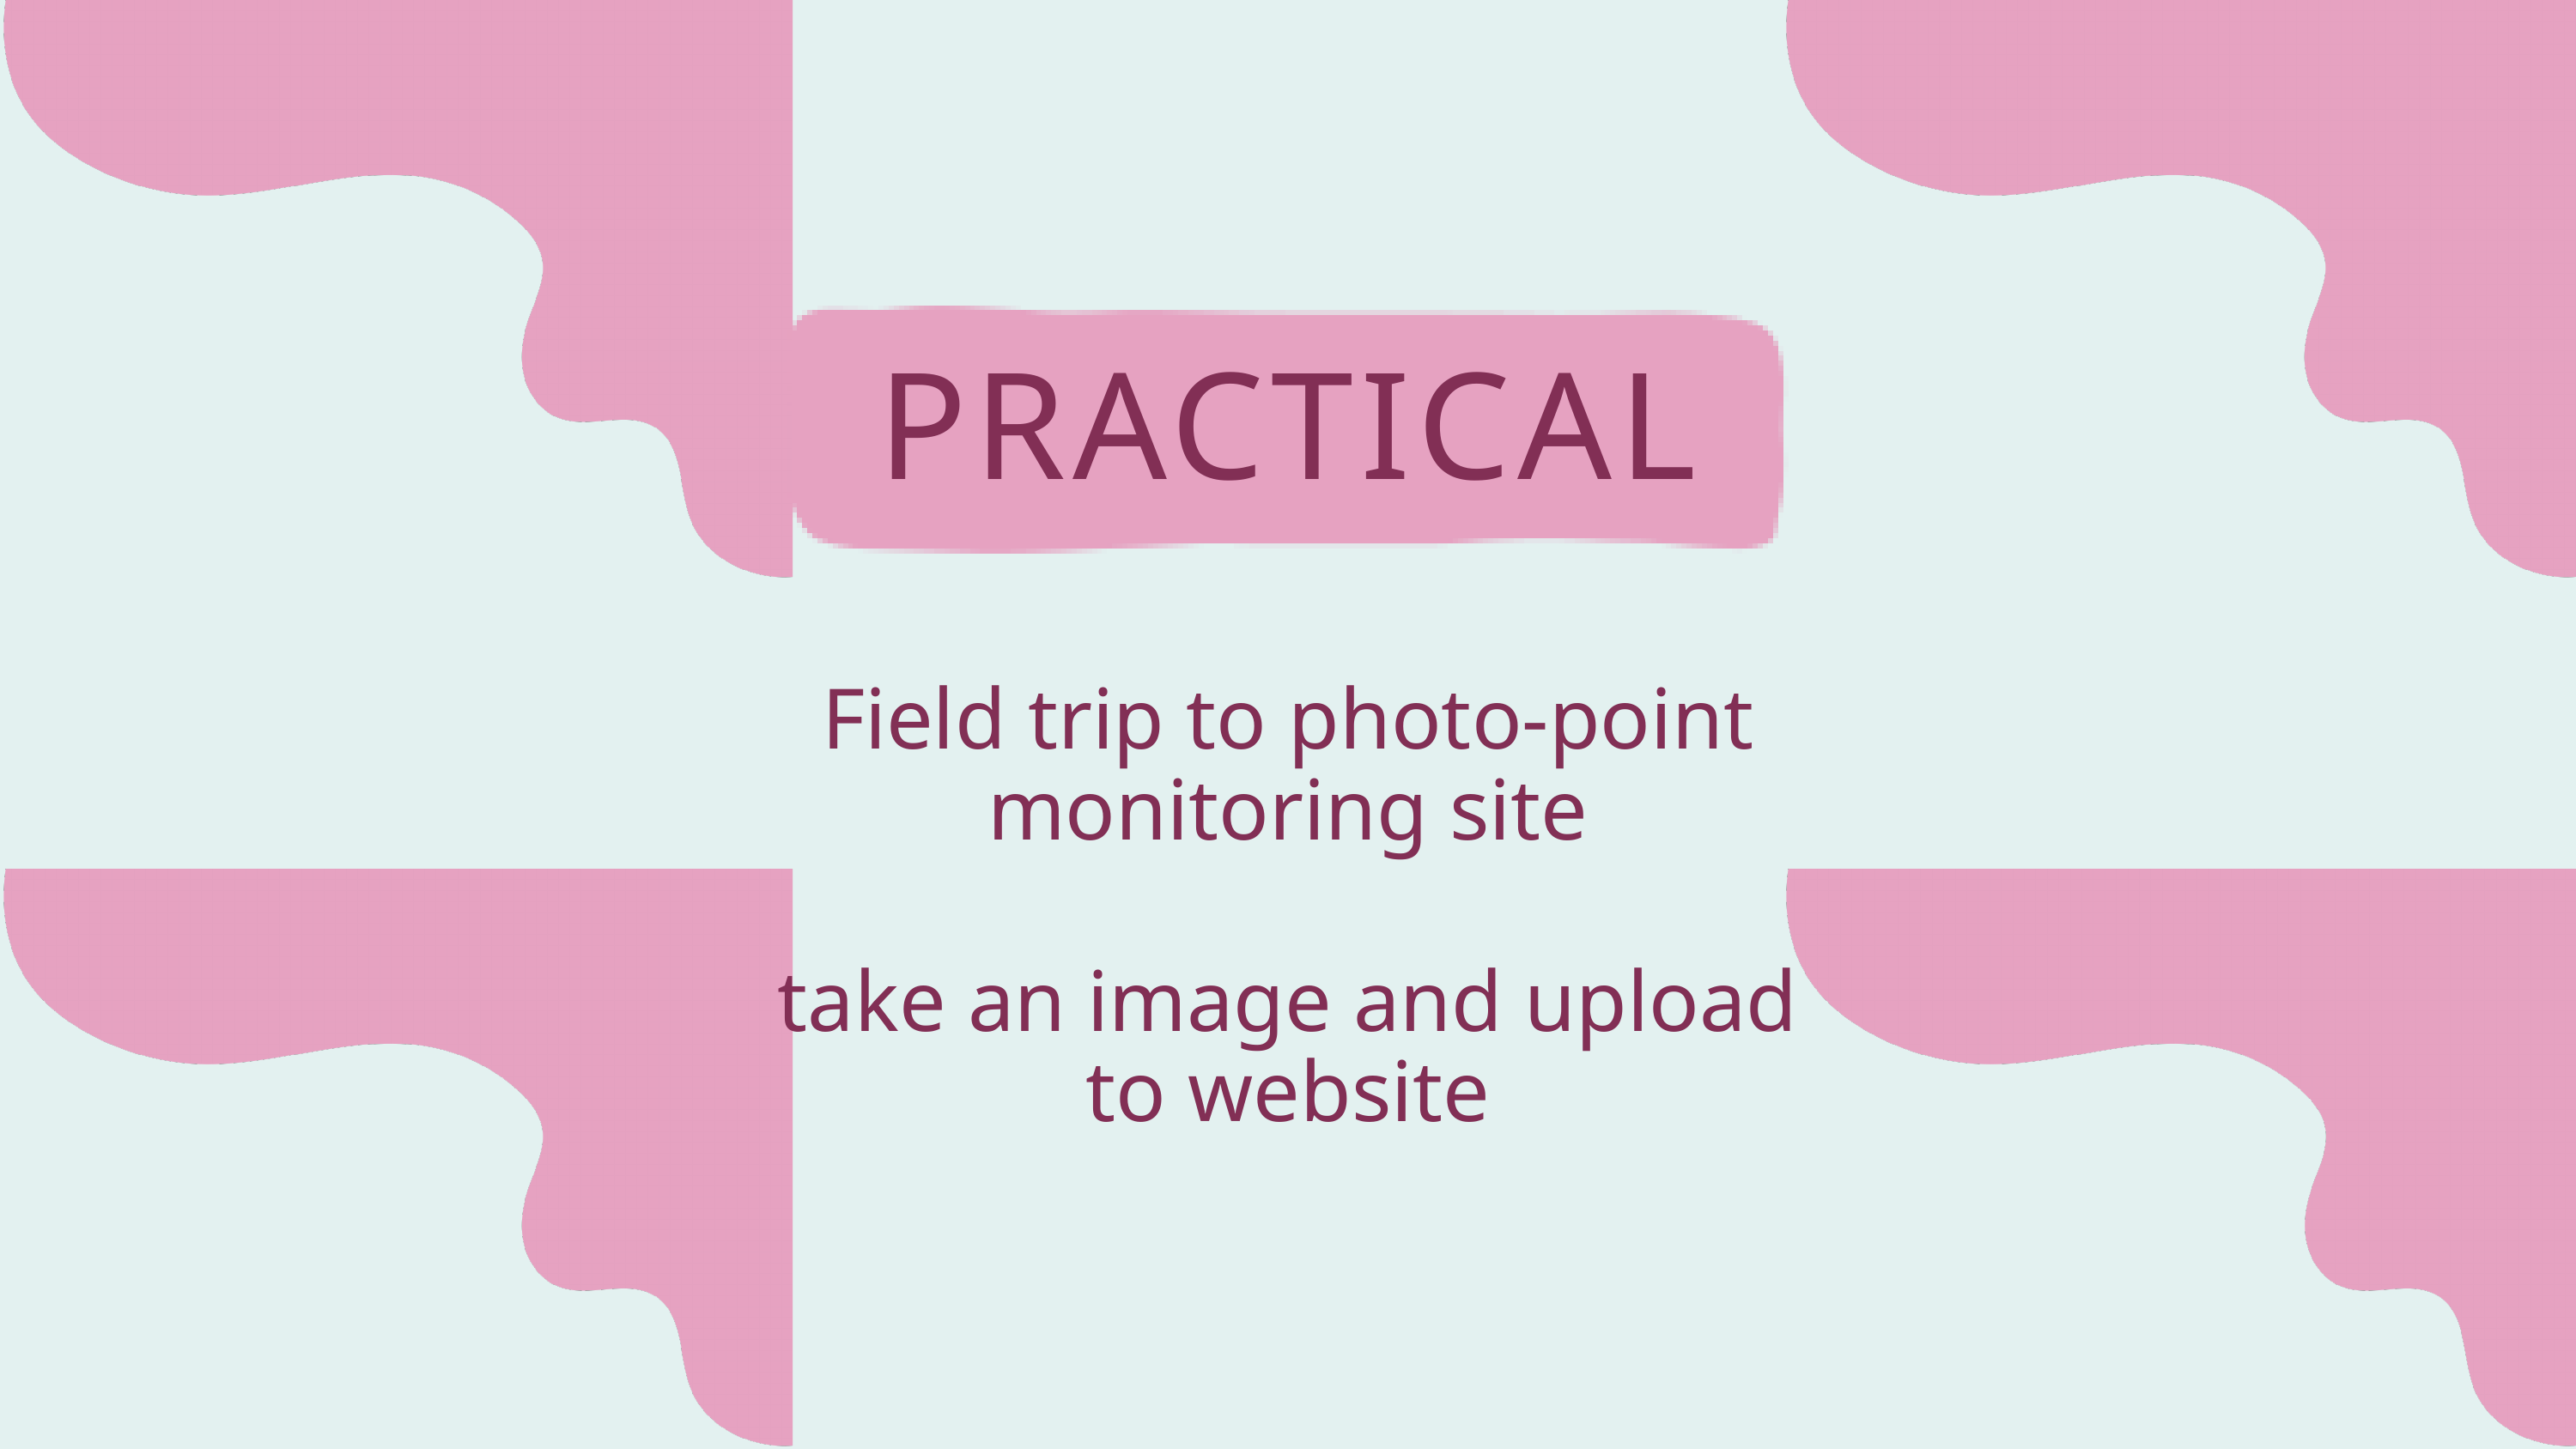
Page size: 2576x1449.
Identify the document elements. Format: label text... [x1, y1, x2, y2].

text_box [0, 869, 793, 1449]
text_box [0, 0, 793, 580]
text_box [1783, 869, 2576, 1449]
text_box Field trip to photo-point monitoring site [737, 675, 1839, 857]
text_box take an image and upload to website [737, 956, 1839, 1139]
text_box PRACTICAL [866, 365, 1710, 509]
text_box [787, 306, 1789, 554]
text_box [1783, 0, 2576, 580]
